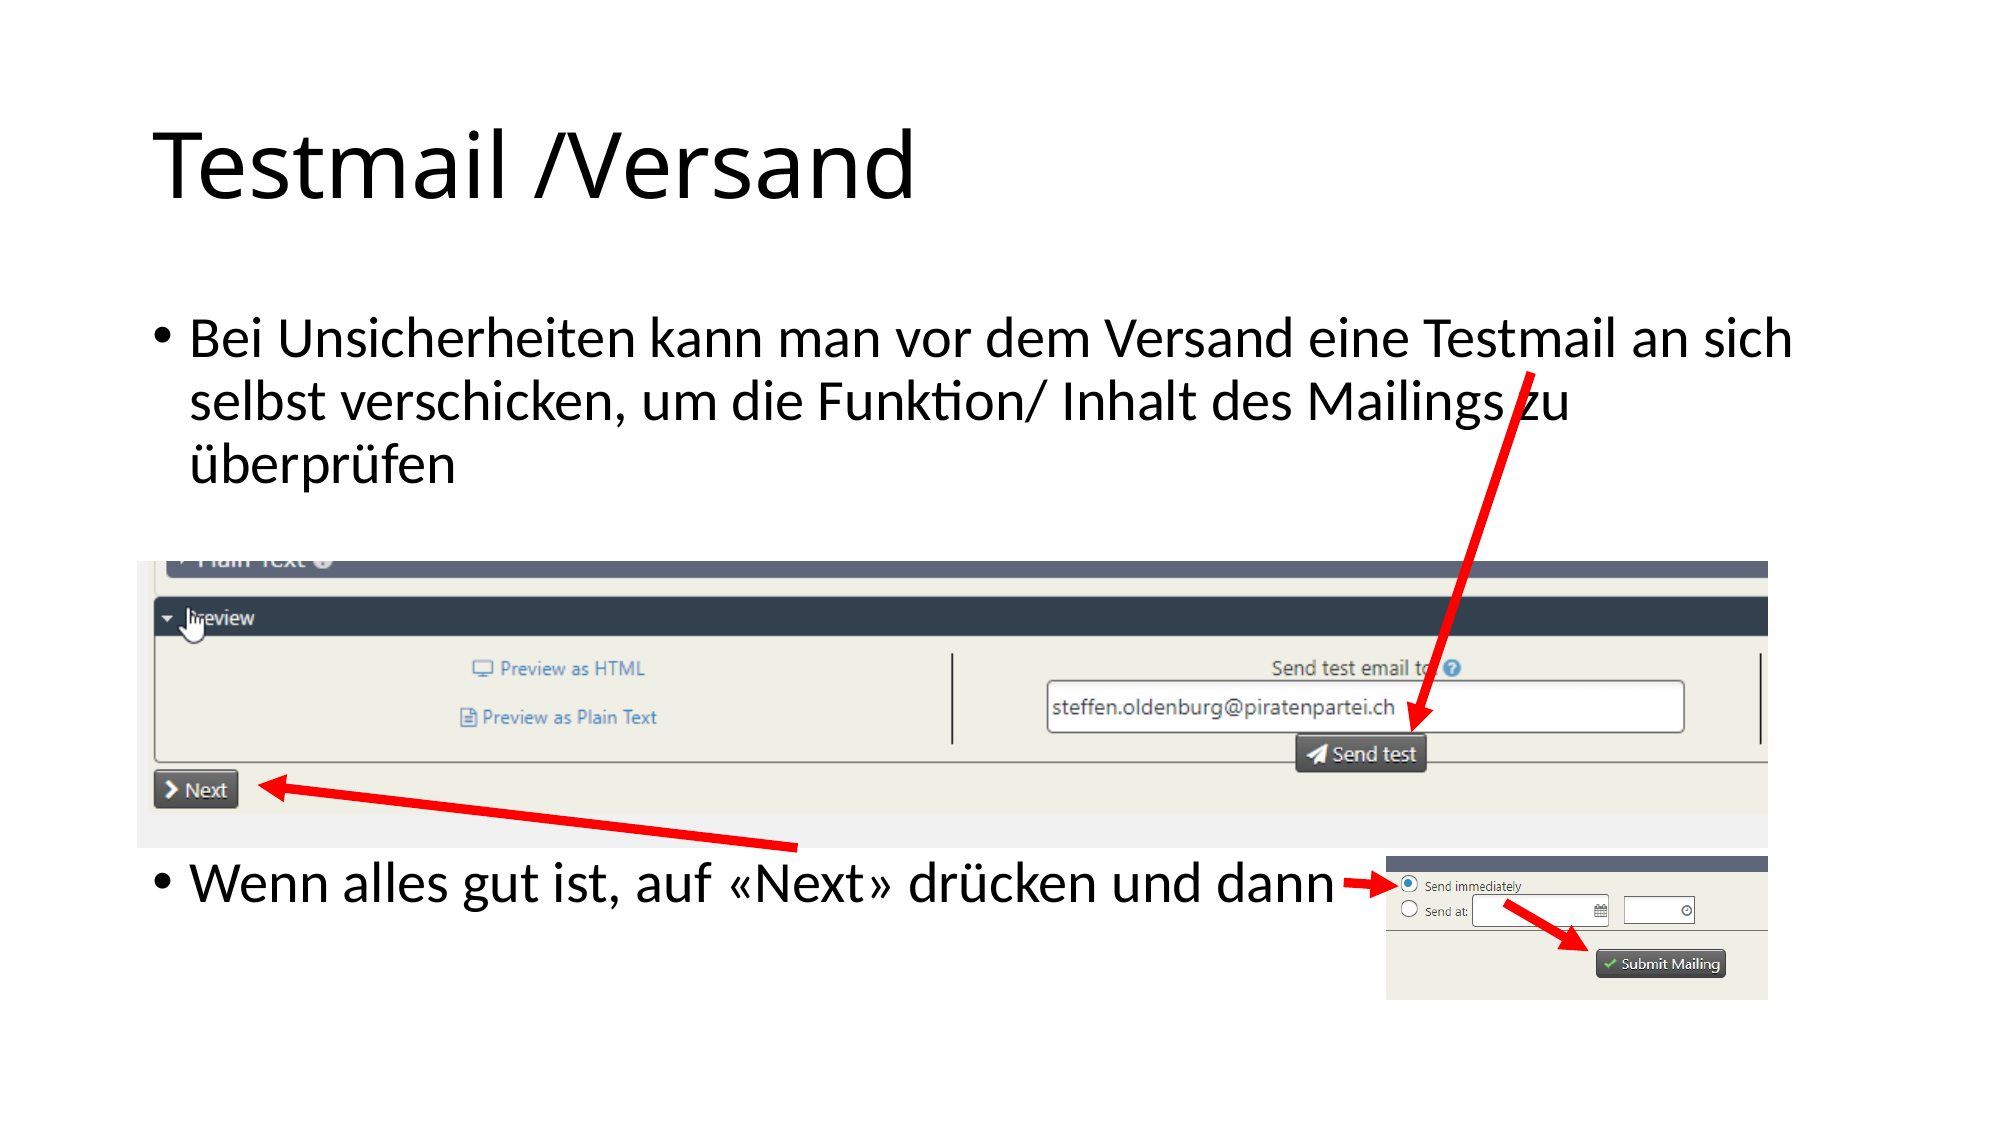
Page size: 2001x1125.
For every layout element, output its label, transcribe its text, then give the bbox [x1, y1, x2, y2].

title Testmail /Versand [137, 59, 1863, 278]
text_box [257, 784, 798, 849]
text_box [1343, 882, 1399, 887]
picture [1385, 856, 1768, 1000]
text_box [1411, 372, 1532, 733]
picture [137, 561, 1768, 849]
list Bei Unsicherheiten kann man vor dem Versand eine Testmail an sich selbst verschicken, um die Funktion/ Inhalt des Mailings zu überprüfen Wenn alles gut ist, auf «Next» drücken und dann [137, 299, 1863, 1014]
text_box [1504, 902, 1589, 952]
